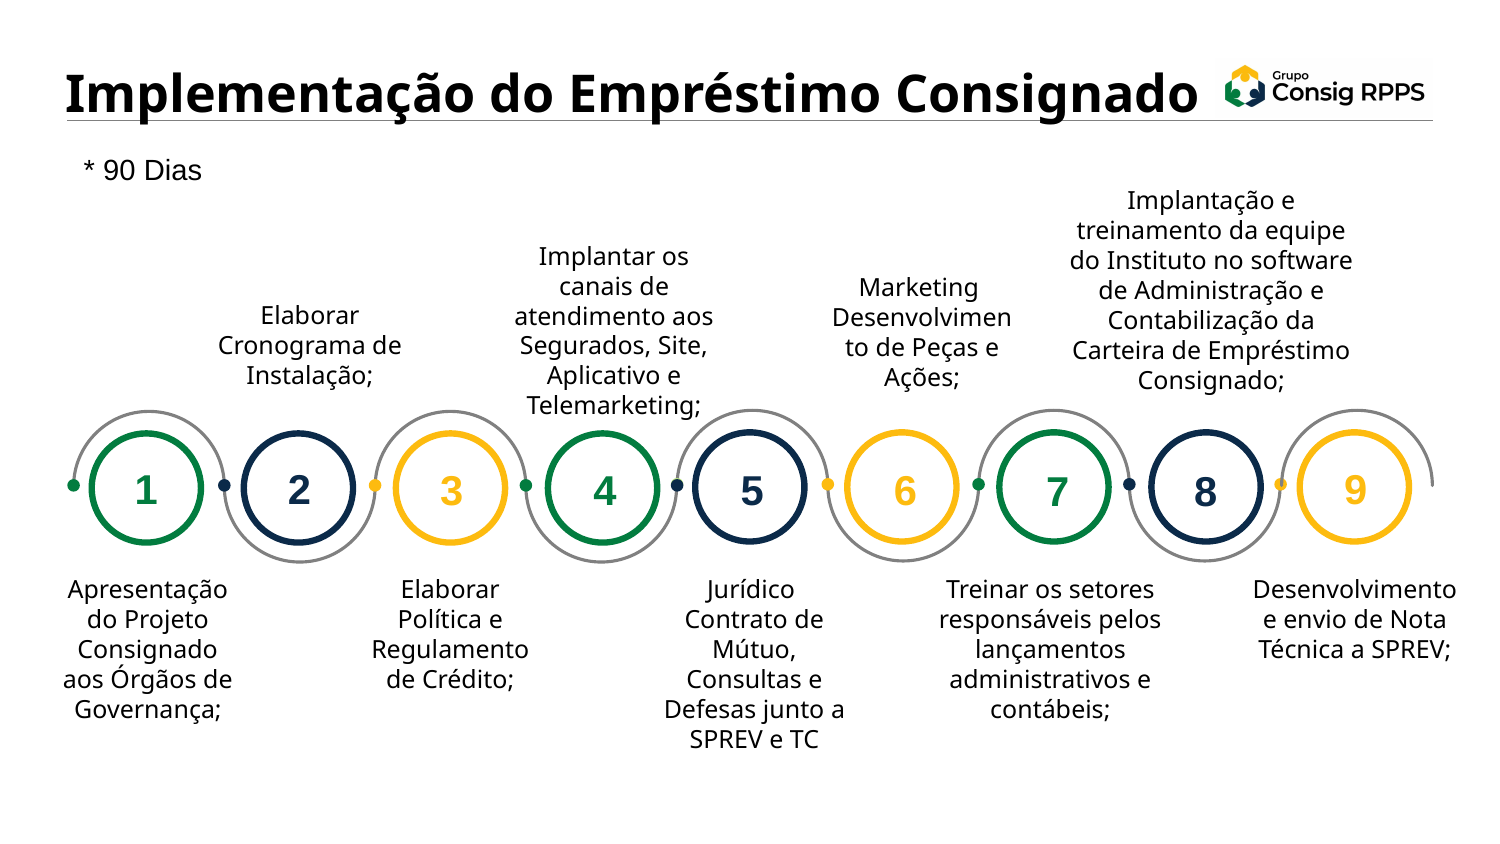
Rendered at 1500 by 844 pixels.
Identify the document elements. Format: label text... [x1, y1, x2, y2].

text_box Marketing Desenvolvimento de Peças e Ações; [814, 256, 1030, 438]
text_box 4 [573, 449, 637, 519]
text_box [519, 479, 533, 492]
text_box 2 [268, 447, 331, 517]
text_box Elaborar Política e Regulamento de Crédito; [355, 558, 545, 740]
text_box Elaborar Cronograma de Instalação; [202, 284, 418, 466]
text_box 6 [874, 448, 937, 518]
text_box [692, 429, 808, 545]
text_box Treinar os setores responsáveis pelos lançamentos administrativos e contábeis; [922, 558, 1179, 740]
text_box [544, 430, 661, 546]
title Implementação do Empréstimo Consignado [49, 45, 1415, 140]
text_box [996, 429, 1112, 545]
text_box [821, 478, 835, 491]
text_box Desenvolvimento e envio de Nota Técnica a SPREV; [1233, 558, 1477, 740]
text_box [1296, 429, 1413, 545]
text_box 5 [720, 448, 784, 530]
picture [1415, 58, 1433, 118]
text_box [670, 479, 684, 492]
text_box 8 [1174, 450, 1238, 520]
text_box Jurídico Contrato de Mútuo, Consultas e Defesas junto a SPREV e TC [646, 558, 863, 740]
text_box 7 [1026, 449, 1089, 531]
text_box [1274, 478, 1287, 491]
text_box [88, 430, 205, 546]
text_box [368, 479, 382, 492]
text_box * 90 Dias [68, 144, 218, 194]
text_box [218, 479, 231, 492]
text_box [67, 479, 80, 492]
text_box Implantação e treinamento da equipe do Instituto no software de Administração e Contabilização da Carteira de Empréstimo Consignado; [1049, 169, 1374, 351]
text_box 9 [1324, 447, 1388, 517]
text_box [1148, 429, 1264, 545]
text_box [1123, 478, 1136, 491]
text_box Apresentação do Projeto Consignado aos Órgãos de Governança; [40, 558, 256, 740]
text_box Implantar os canais de atendimento aos Segurados, Site, Aplicativo e Telemarketing; [483, 225, 745, 407]
text_box 3 [420, 448, 483, 530]
text_box [240, 466, 357, 546]
text_box [392, 430, 509, 546]
text_box [844, 438, 960, 545]
text_box 1 [114, 447, 178, 529]
text_box [972, 478, 985, 491]
